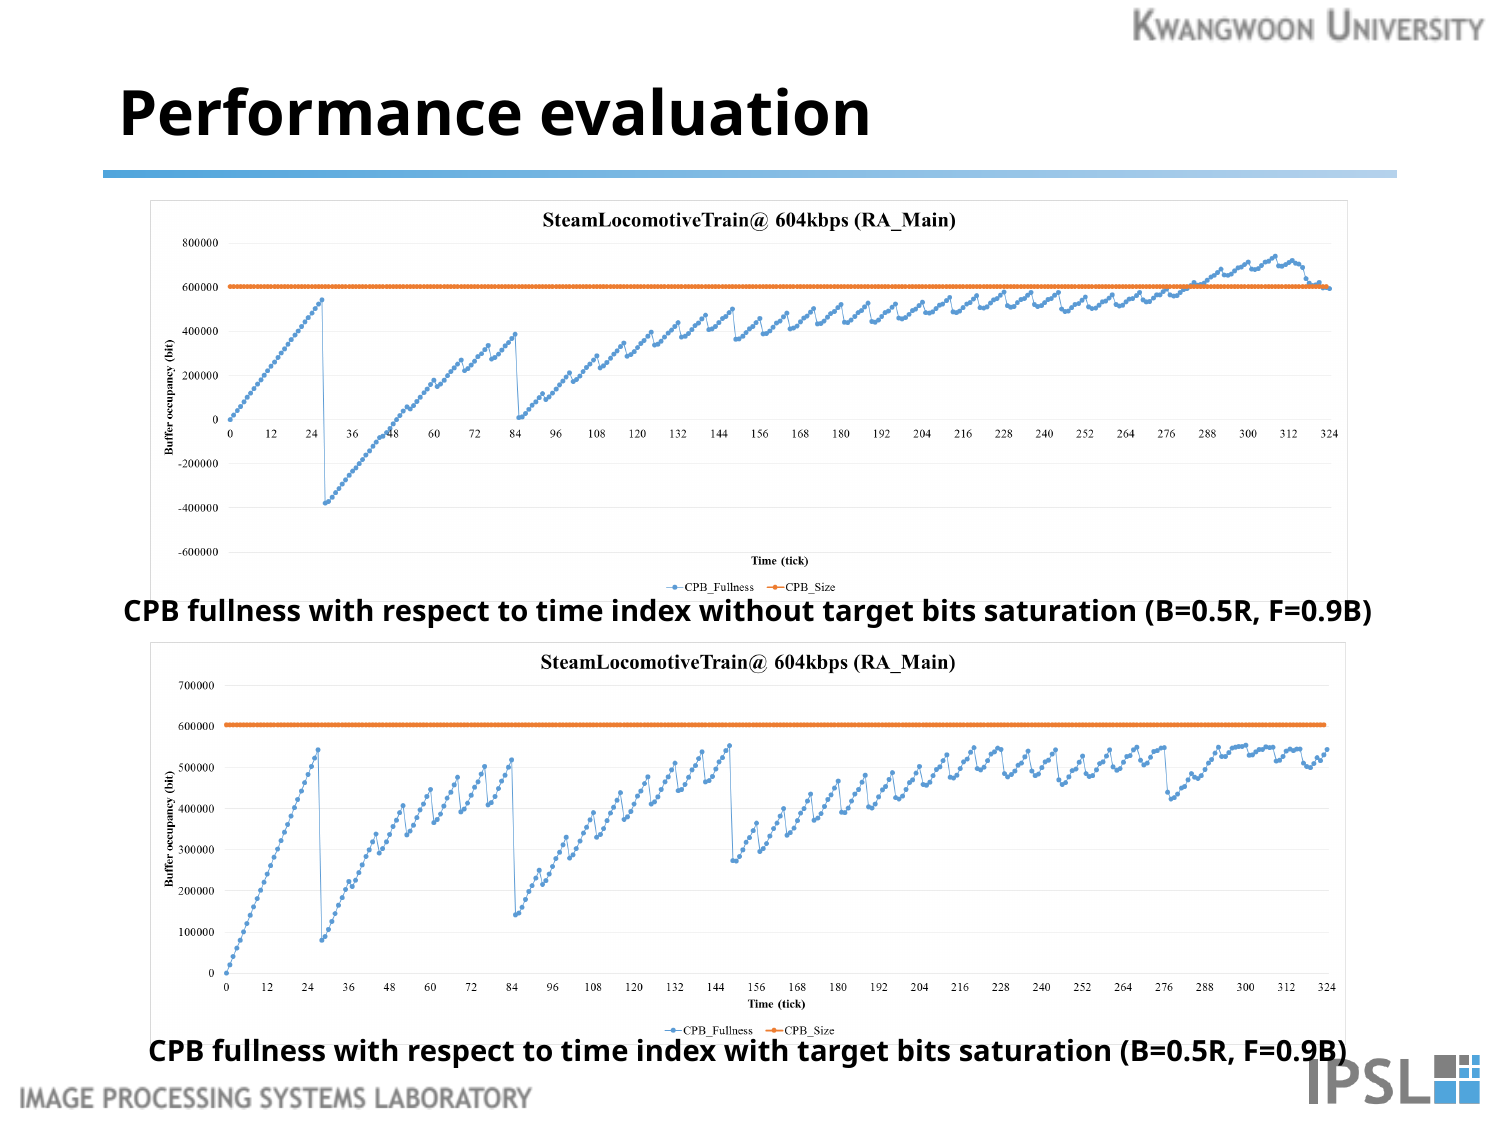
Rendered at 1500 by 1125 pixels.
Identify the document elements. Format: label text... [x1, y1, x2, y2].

picture [150, 642, 1346, 1045]
title Performance evaluation [103, 59, 1397, 171]
text_box CPB fullness with respect to time index with target bits saturation (B=0.5R, F=0.9B) [133, 1025, 1364, 1076]
picture [150, 200, 1348, 602]
text_box CPB fullness with respect to time index without target bits saturation (B=0.5R, F=0.9B) [108, 585, 1389, 635]
